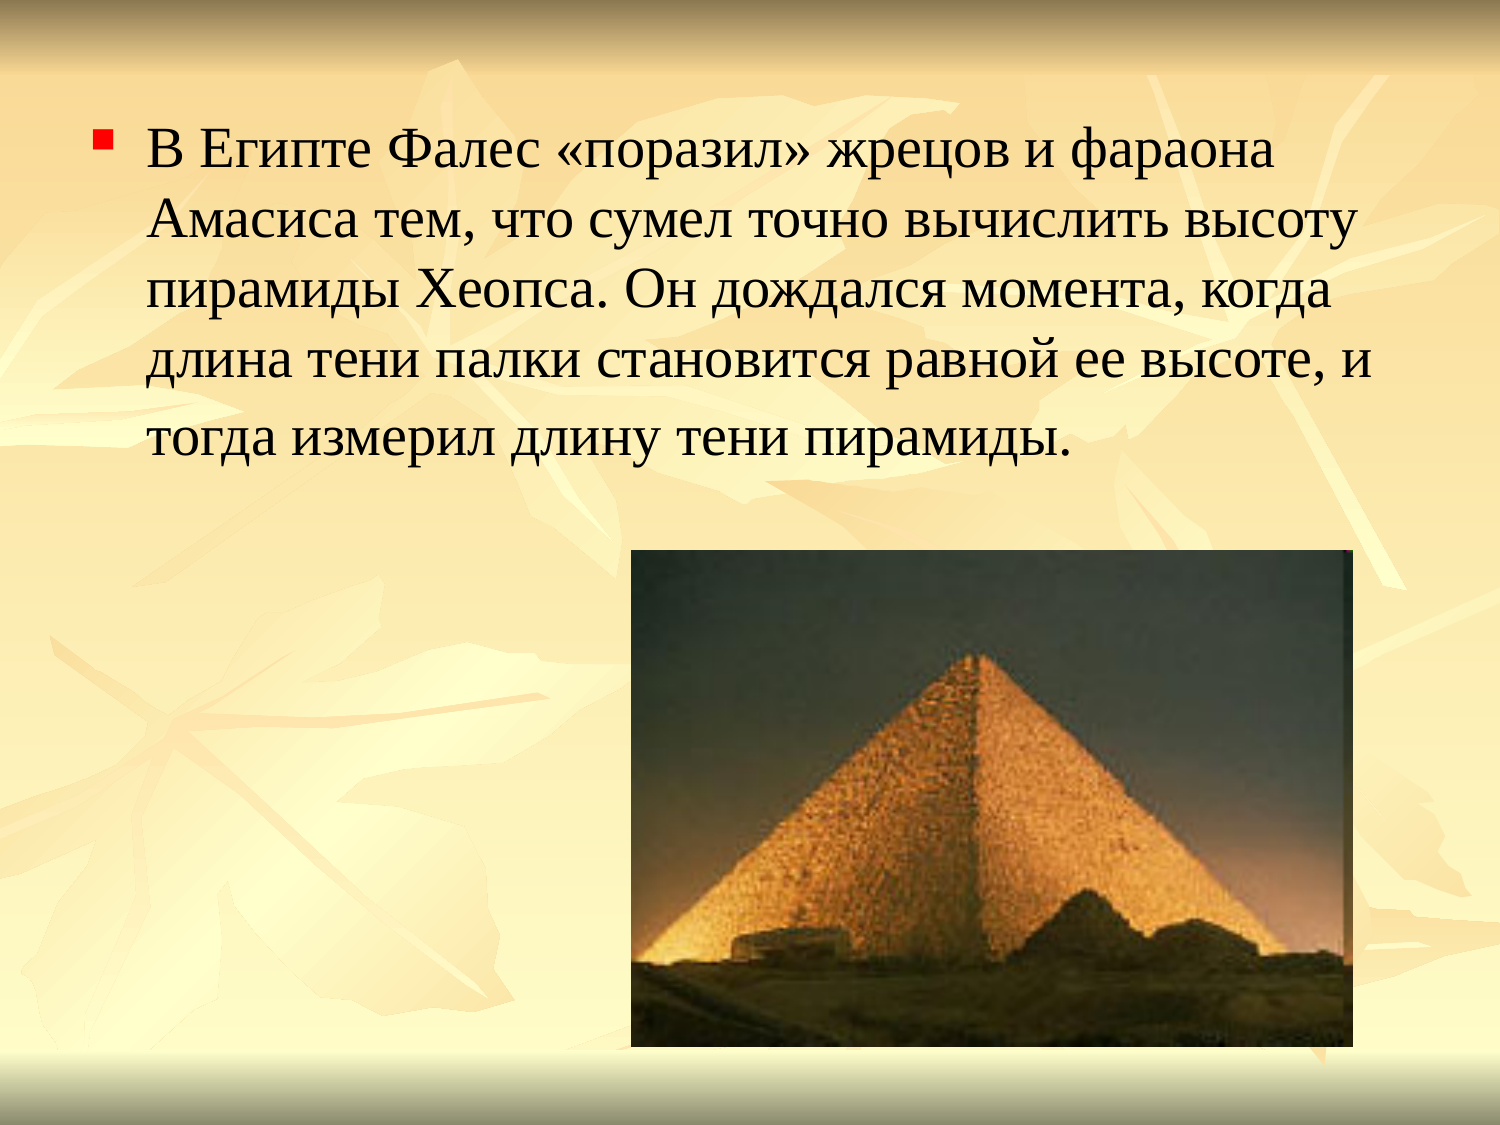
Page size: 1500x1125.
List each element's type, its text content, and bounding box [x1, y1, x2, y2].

picture [631, 550, 1353, 1048]
list В Египте Фалес «поразил» жрецов и фараона Амасиса тем, что сумел точно вычислить высоту пирамиды Хеопса. Он дождался момента, когда длина тени палки становится равной ее высоте, и тогда измерил длину тени пирамиды. [74, 101, 1426, 1006]
